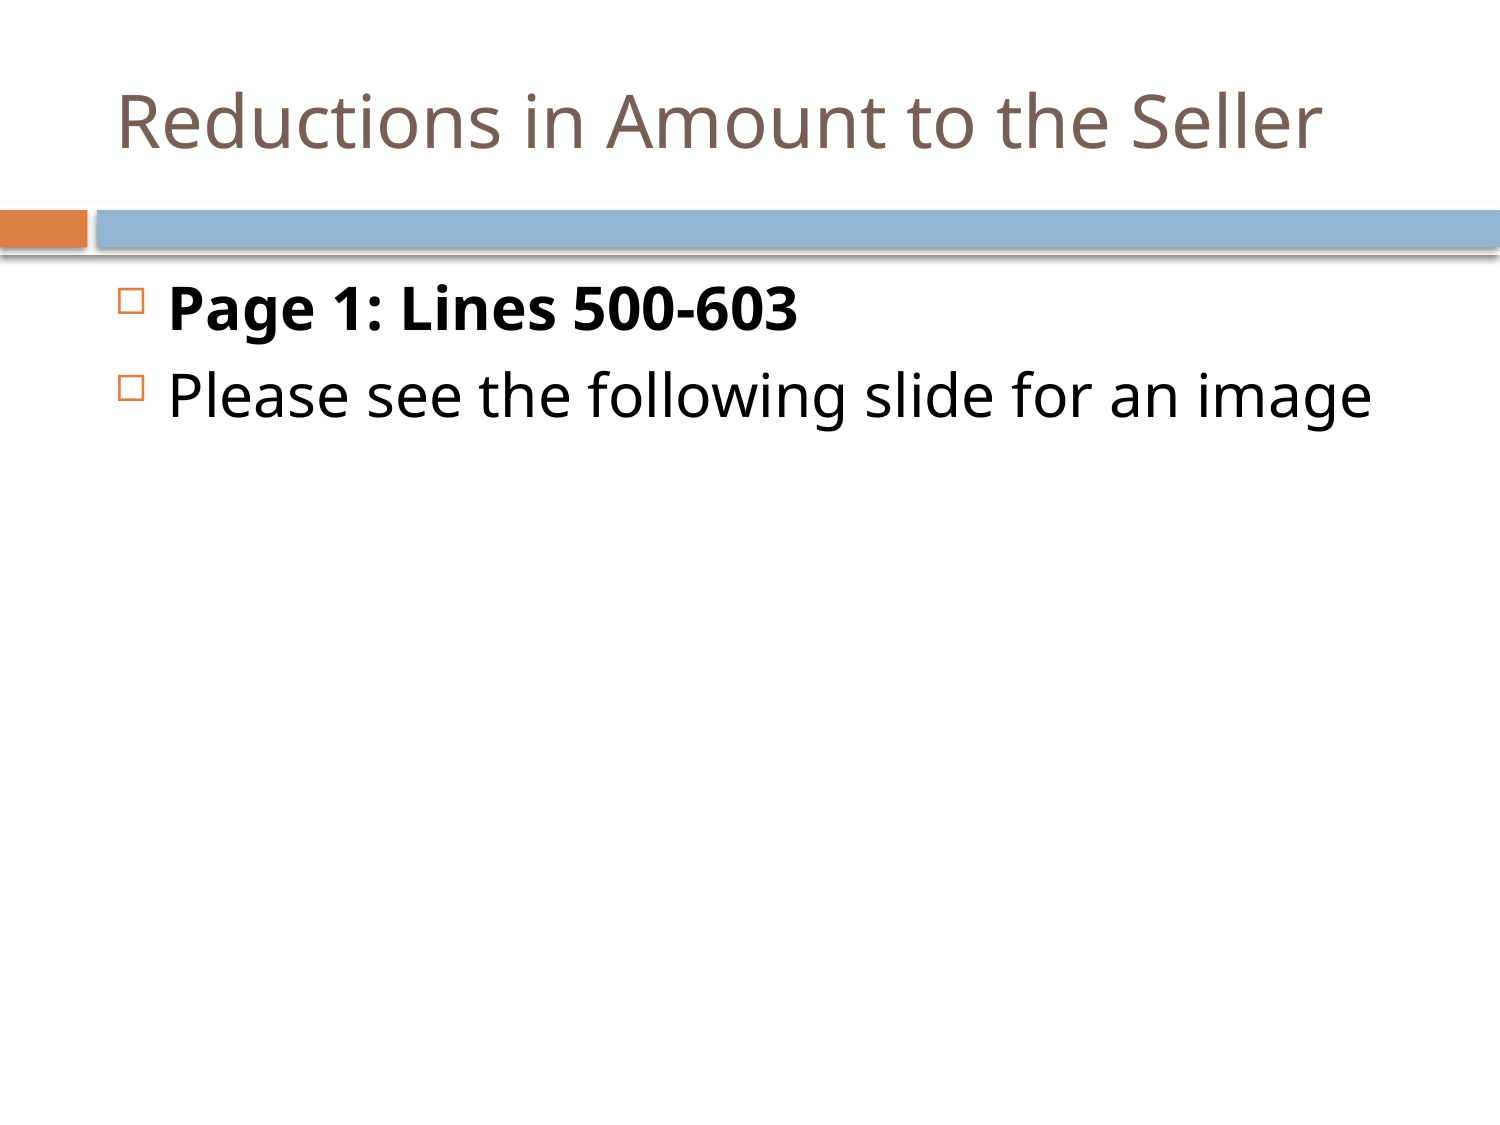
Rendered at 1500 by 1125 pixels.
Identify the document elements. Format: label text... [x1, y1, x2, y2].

title Reductions in Amount to the Seller [100, 37, 1438, 200]
list Page 1: Lines 500‐603 Please see the following slide for an image [100, 262, 1438, 1000]
